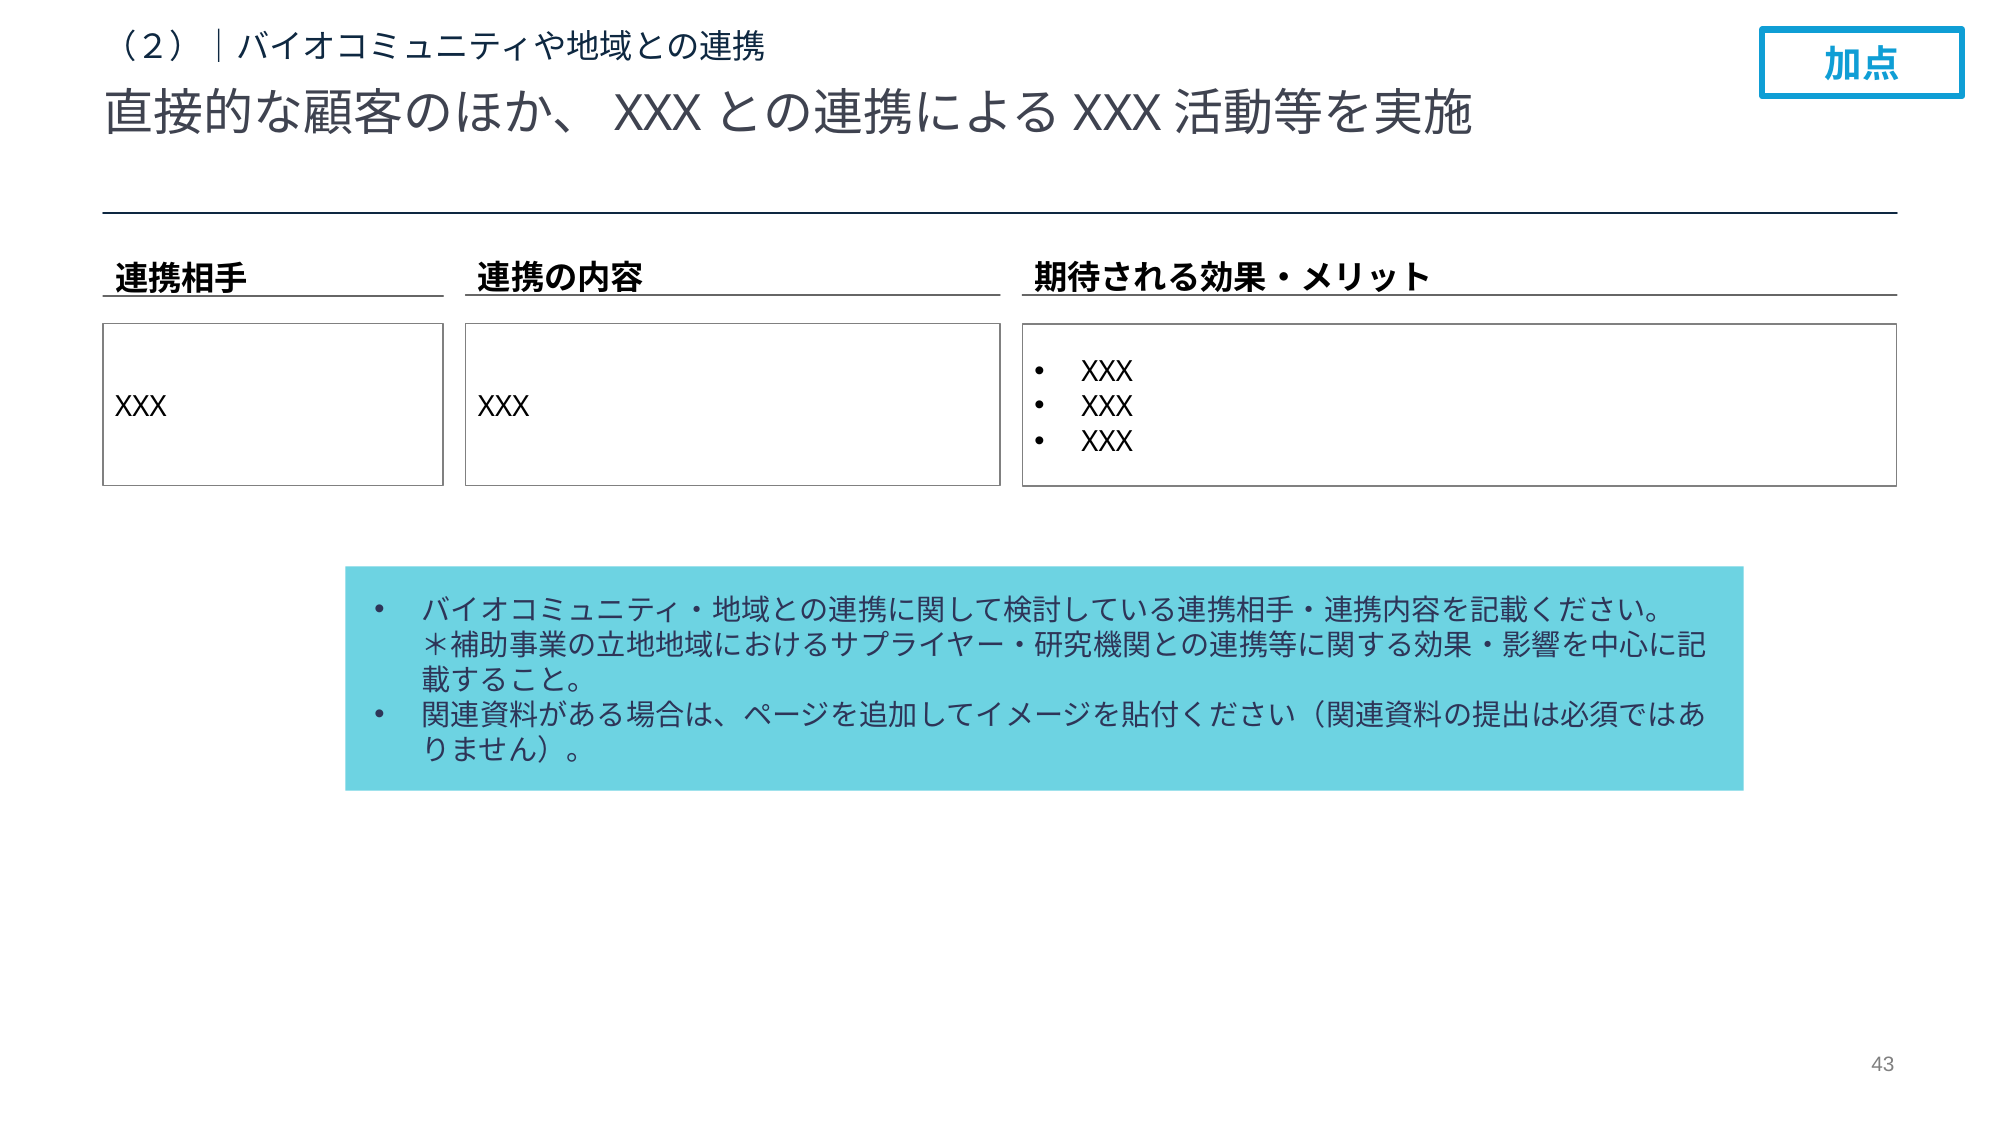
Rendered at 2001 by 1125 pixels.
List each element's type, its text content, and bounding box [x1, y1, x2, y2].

text_box バイオコミュニティ・地域との連携に関して検討している連携相手・連携内容を記載ください。 ＊補助事業の立地地域におけるサプライヤー・研究機関との連携等に関する効果・影響を中心に記載すること。 関連資料がある場合は、ページを追加してイメージを貼付ください（関連資料の提出は必須ではありません）。 [345, 566, 1745, 792]
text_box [465, 256, 1001, 296]
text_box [1022, 256, 1897, 296]
text_box XXX [465, 323, 1001, 486]
title （２）｜バイオコミュニティや地域との連携 [103, 29, 1761, 66]
text_box 加点 [1761, 29, 1963, 97]
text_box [102, 257, 444, 297]
text_box XXX XXX XXX [1021, 323, 1898, 487]
list 直接的な顧客のほか、XXXとの連携によるXXX活動等を実施 [103, 80, 1897, 204]
text_box XXX [102, 323, 444, 486]
